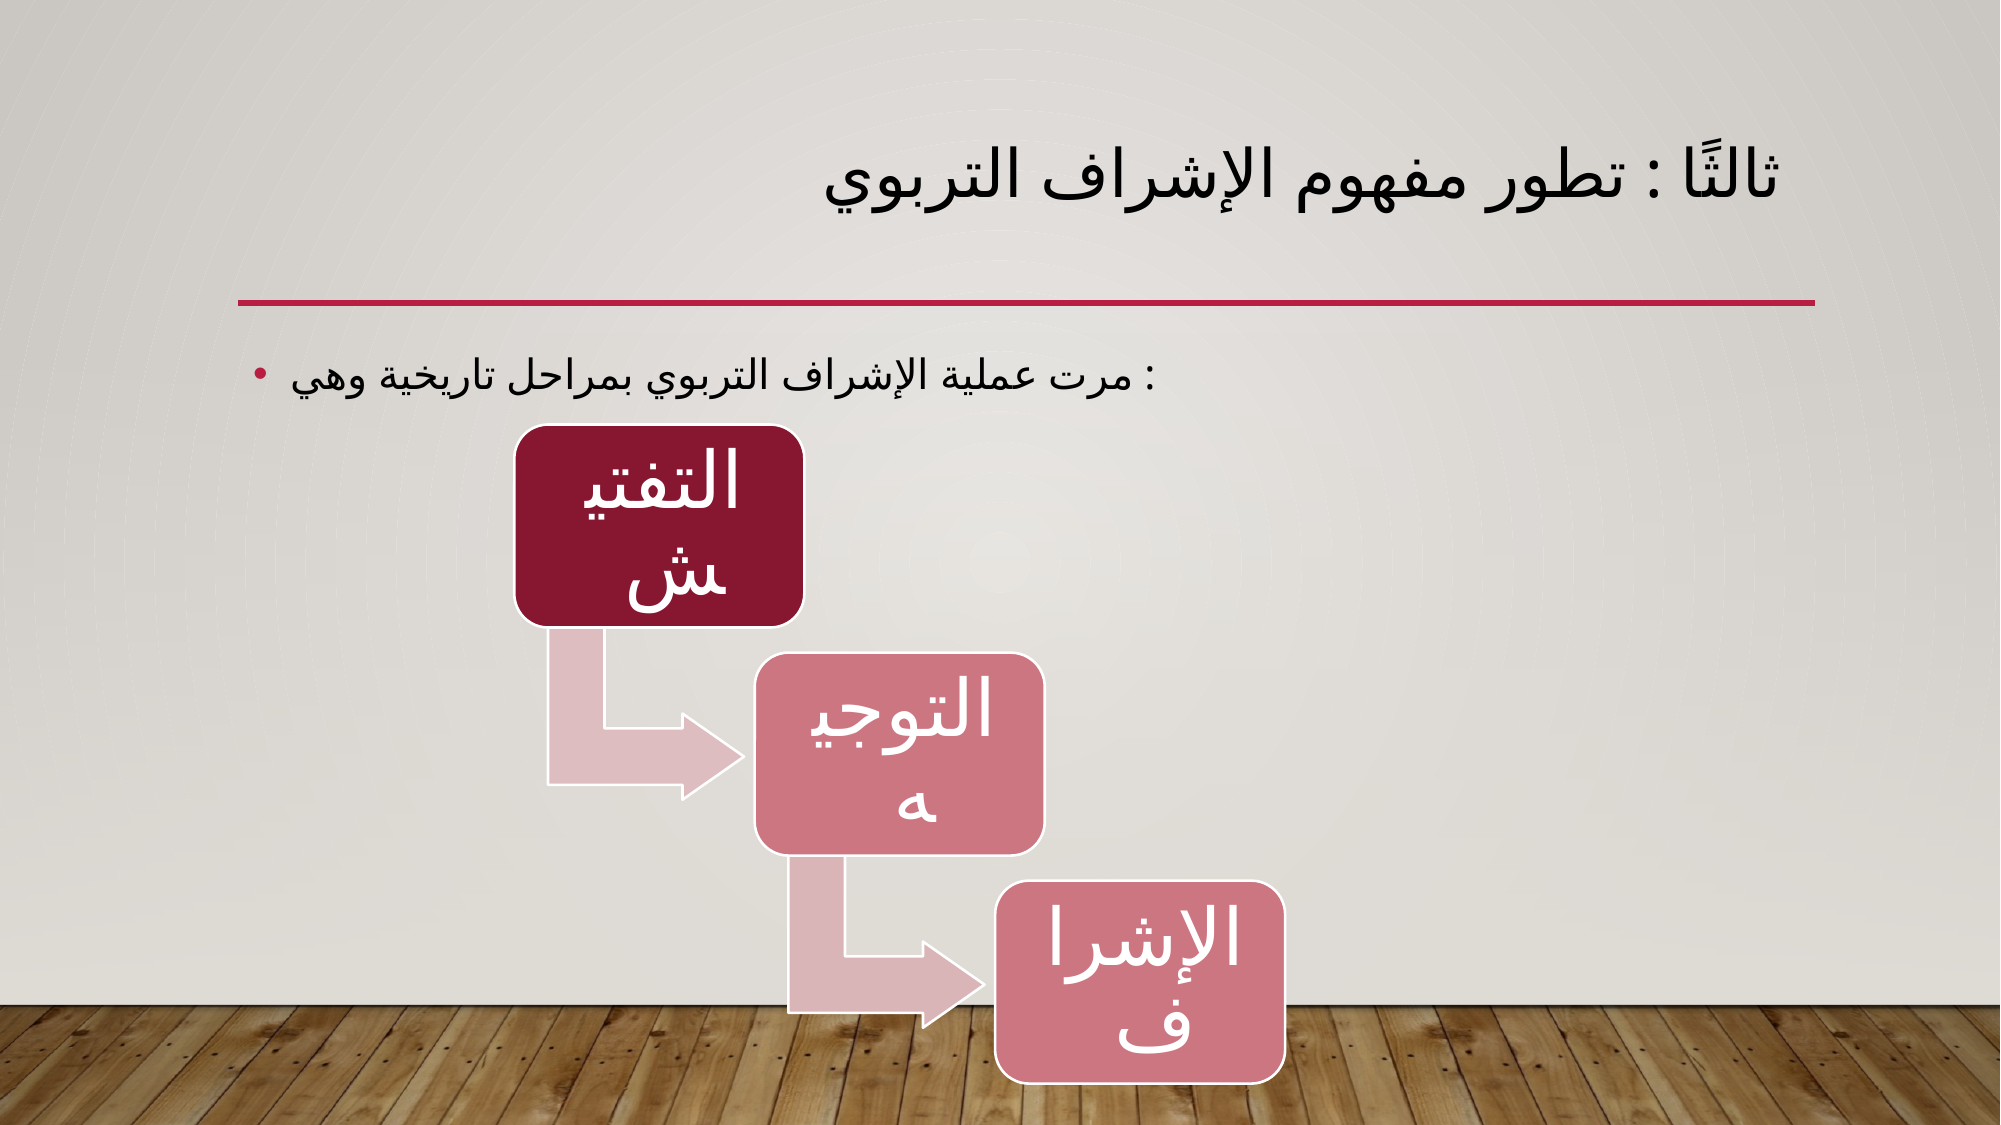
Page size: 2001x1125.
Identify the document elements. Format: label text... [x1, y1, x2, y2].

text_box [338, 420, 1672, 1088]
picture [0, 1005, 2000, 1125]
list مرت عملية الإشراف التربوي بمراحل تاريخية وهي : [238, 330, 1814, 897]
title ثالثًا : تطور مفهوم الإشراف التربوي [238, 131, 1814, 305]
